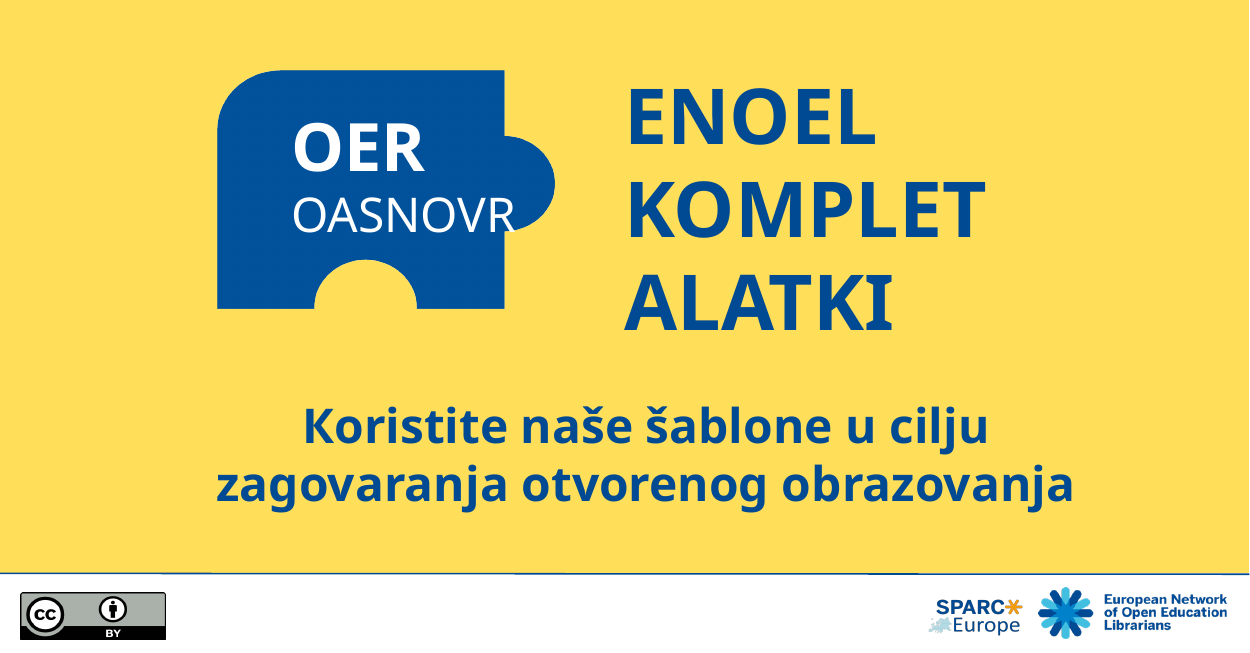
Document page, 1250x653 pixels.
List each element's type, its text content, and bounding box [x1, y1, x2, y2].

text_box Кoristite naše šablone u cilju zagovaranja otvorenog obrazovanja [169, 386, 1124, 521]
picture [1037, 587, 1227, 639]
picture [217, 70, 555, 309]
text_box [0, 582, 1250, 653]
picture [928, 585, 1027, 638]
picture [20, 592, 166, 641]
text_box ENOEL KOMPLET ALATKI [612, 55, 1154, 358]
text_box OER OASNOVR [559, 90, 792, 258]
